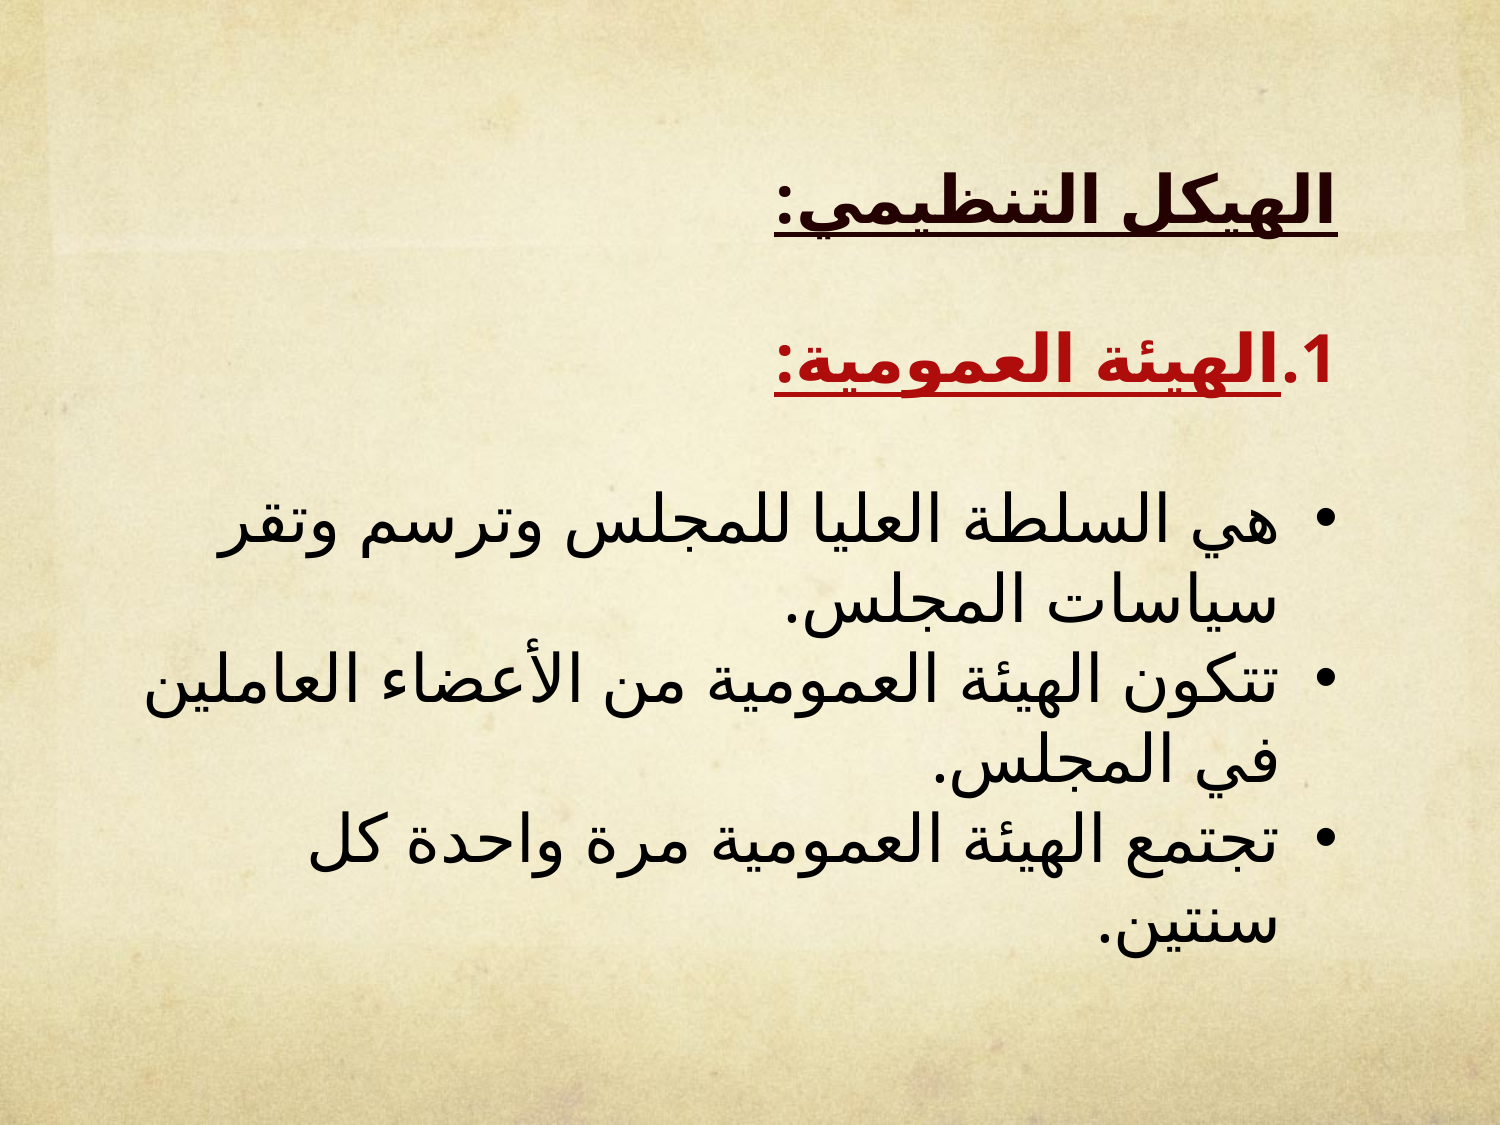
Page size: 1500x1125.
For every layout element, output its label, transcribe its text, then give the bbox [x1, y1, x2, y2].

picture [0, 0, 1500, 1125]
text_box الهيكل التنظيمي: الهيئة العمومية: هي السلطة العليا للمجلس وترسم وتقر سياسات المجلس. تتكون الهيئة العمومية من الأعضاء العاملين في المجلس. تجتمع الهيئة العمومية مرة واحدة كل سنتين. [112, 148, 1353, 1009]
